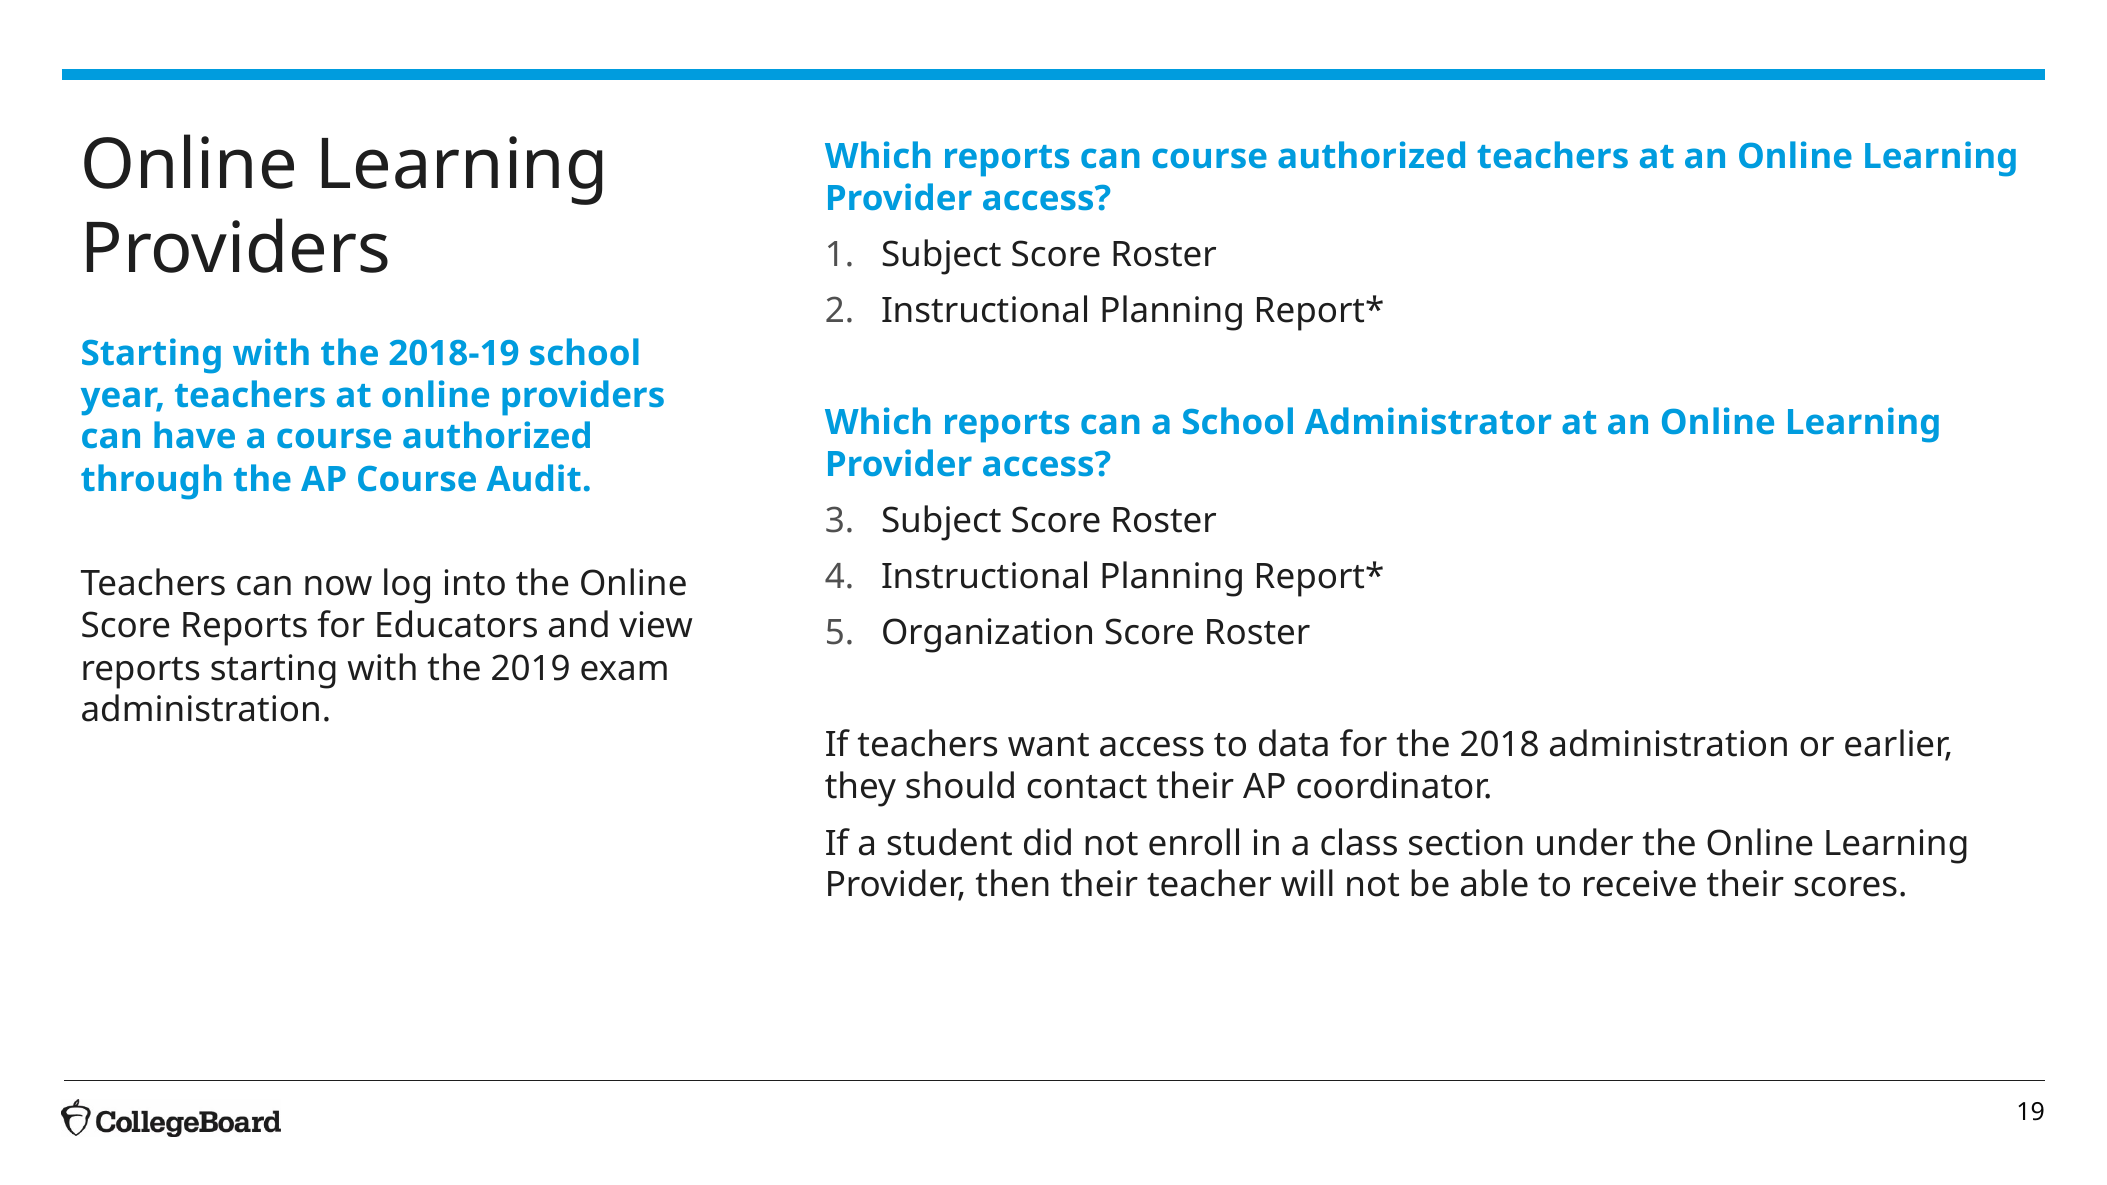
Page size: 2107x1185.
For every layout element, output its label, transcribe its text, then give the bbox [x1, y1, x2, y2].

list Starting with the 2018-19 school year, teachers at online providers can have a course authorized through the AP Course Audit. [80, 292, 728, 501]
title Online Learning Providers [80, 95, 728, 290]
list Teachers can now log into the Online Score Reports for Educators and view reports starting with the 2019 exam administration. [80, 523, 727, 1025]
picture [61, 1099, 281, 1137]
list Which reports can course authorized teachers at an Online Learning Provider access? Subject Score Roster Instructional Planning Report* Which reports can a School Administrator at an Online Learning Provider access? Subject Score Roster Instructional Planning Report* Organization Score Roster If teachers want access to data for the 2018 administration or earlier, they should contact their AP coordinator. If a student did not enroll in a class section under the Online Learning Provider, then their teacher will not be able to receive their scores. [824, 96, 2028, 1025]
